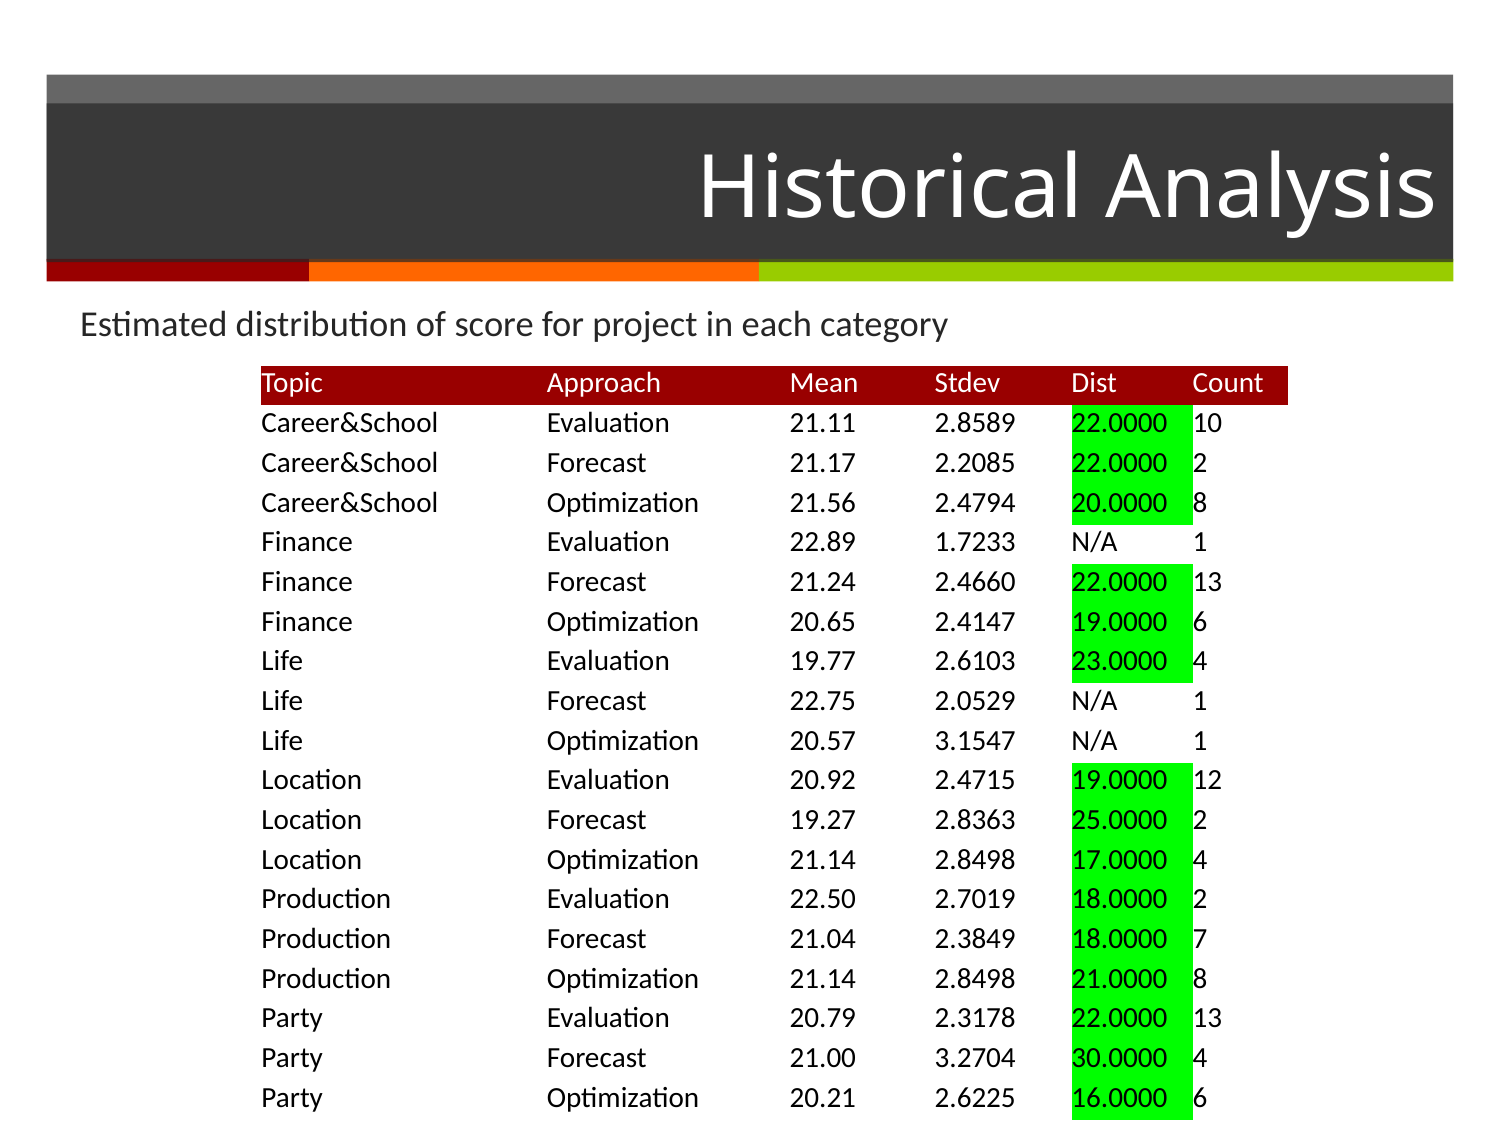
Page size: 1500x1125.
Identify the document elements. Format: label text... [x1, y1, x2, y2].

table_cell Finance [261, 604, 547, 644]
table_cell Finance [261, 525, 547, 564]
table_cell Life [261, 683, 547, 723]
table_cell Life [261, 723, 547, 763]
table_cell Forecast [547, 802, 790, 842]
table_cell Career&School [261, 445, 547, 485]
text_box Estimated distribution of score for project in each category [65, 301, 990, 388]
table_cell 6 [1193, 604, 1288, 644]
table_cell 2.4794 [934, 485, 1072, 525]
table_cell 4 [1193, 842, 1288, 882]
table_cell 2.8363 [934, 802, 1072, 842]
table_cell 25.0000 [1072, 802, 1193, 842]
table_cell 2.4660 [934, 564, 1072, 604]
table_cell 18.0000 [1072, 921, 1193, 961]
table_cell 2 [1193, 445, 1288, 485]
table_cell Optimization [547, 723, 790, 763]
table_cell 2.3849 [934, 921, 1072, 961]
table_cell 2.2085 [934, 445, 1072, 485]
table_cell 12 [1193, 763, 1288, 802]
table_cell 21.00 [790, 1040, 934, 1080]
table_cell Location [261, 763, 547, 802]
table_cell Party [261, 1001, 547, 1040]
table_cell 2.4147 [934, 604, 1072, 644]
table_cell 20.21 [790, 1080, 934, 1120]
table_header Topic [261, 388, 547, 405]
table_cell 2.4715 [934, 763, 1072, 802]
table_cell 7 [1193, 921, 1288, 961]
table_cell 21.24 [790, 564, 934, 604]
table_cell Forecast [547, 683, 790, 723]
table_cell Evaluation [547, 405, 790, 445]
table_cell 20.92 [790, 763, 934, 802]
table_cell 18.0000 [1072, 882, 1193, 921]
table_cell 2.7019 [934, 882, 1072, 921]
table_cell 17.0000 [1072, 842, 1193, 882]
table_cell 13 [1193, 564, 1288, 604]
table_cell Optimization [547, 1080, 790, 1120]
table_cell 21.11 [790, 405, 934, 445]
table_cell 2.6103 [934, 644, 1072, 683]
table_header Mean [790, 388, 934, 405]
table_cell Optimization [547, 485, 790, 525]
table_cell Evaluation [547, 1001, 790, 1040]
table_cell 22.75 [790, 683, 934, 723]
table_cell 2.0529 [934, 683, 1072, 723]
table_cell Optimization [547, 961, 790, 1001]
table_cell 4 [1193, 1040, 1288, 1080]
table_cell Evaluation [547, 644, 790, 683]
table_cell 20.79 [790, 1001, 934, 1040]
table_cell 22.0000 [1072, 445, 1193, 485]
table_cell 22.50 [790, 882, 934, 921]
table_cell Optimization [547, 842, 790, 882]
table_cell 21.17 [790, 445, 934, 485]
table_cell 1 [1193, 525, 1288, 564]
table_header Stdev [934, 366, 1072, 405]
table_cell 16.0000 [1072, 1080, 1193, 1120]
table_cell Evaluation [547, 525, 790, 564]
table_cell 20.57 [790, 723, 934, 763]
table_cell 2 [1193, 802, 1288, 842]
table_cell 21.04 [790, 921, 934, 961]
table_cell Party [261, 1080, 547, 1120]
table_cell 2.8589 [934, 405, 1072, 445]
table_cell 13 [1193, 1001, 1288, 1040]
table_cell 2.8498 [934, 842, 1072, 882]
table_cell 6 [1193, 1080, 1288, 1120]
table_cell 22.89 [790, 525, 934, 564]
table_cell 20.0000 [1072, 485, 1193, 525]
table_cell Forecast [547, 1040, 790, 1080]
table_cell Career&School [261, 405, 547, 445]
table_cell Production [261, 961, 547, 1001]
table_cell 3.1547 [934, 723, 1072, 763]
table_cell Location [261, 802, 547, 842]
table_header Dist [1072, 366, 1193, 405]
table_cell 19.27 [790, 802, 934, 842]
title Historical Analysis [46, 103, 1454, 263]
table_cell 1 [1193, 683, 1288, 723]
table_cell 21.14 [790, 961, 934, 1001]
table_cell 22.0000 [1072, 405, 1193, 445]
table_cell 21.0000 [1072, 961, 1193, 1001]
table_cell Forecast [547, 445, 790, 485]
table_cell 19.77 [790, 644, 934, 683]
table_cell Production [261, 882, 547, 921]
table_cell 21.14 [790, 842, 934, 882]
table_cell 10 [1193, 405, 1288, 445]
table_cell Production [261, 921, 547, 961]
table_cell 22.0000 [1072, 564, 1193, 604]
table_cell Evaluation [547, 763, 790, 802]
table_cell 19.0000 [1072, 763, 1193, 802]
table_cell 8 [1193, 961, 1288, 1001]
table_cell Forecast [547, 921, 790, 961]
table_cell 4 [1193, 644, 1288, 683]
table_cell N/A [1072, 723, 1193, 763]
table_cell 21.56 [790, 485, 934, 525]
table_cell Career&School [261, 485, 547, 525]
table_cell Life [261, 644, 547, 683]
table_cell 2.8498 [934, 961, 1072, 1001]
table_cell 20.65 [790, 604, 934, 644]
table_cell N/A [1072, 683, 1193, 723]
table_cell 2.6225 [934, 1080, 1072, 1120]
table_header Count [1193, 366, 1288, 405]
table_cell Forecast [547, 564, 790, 604]
table_cell 8 [1193, 485, 1288, 525]
table_cell 2.3178 [934, 1001, 1072, 1040]
table_header Approach [547, 388, 790, 405]
table_cell Optimization [547, 604, 790, 644]
table_cell Party [261, 1040, 547, 1080]
table_cell N/A [1072, 525, 1193, 564]
table_cell 23.0000 [1072, 644, 1193, 683]
table_cell 19.0000 [1072, 604, 1193, 644]
table_cell Finance [261, 564, 547, 604]
table_cell 3.2704 [934, 1040, 1072, 1080]
table_cell 1.7233 [934, 525, 1072, 564]
table_cell Evaluation [547, 882, 790, 921]
table_cell 2 [1193, 882, 1288, 921]
table_cell Location [261, 842, 547, 882]
table_cell 22.0000 [1072, 1001, 1193, 1040]
table_cell 1 [1193, 723, 1288, 763]
table_cell 30.0000 [1072, 1040, 1193, 1080]
